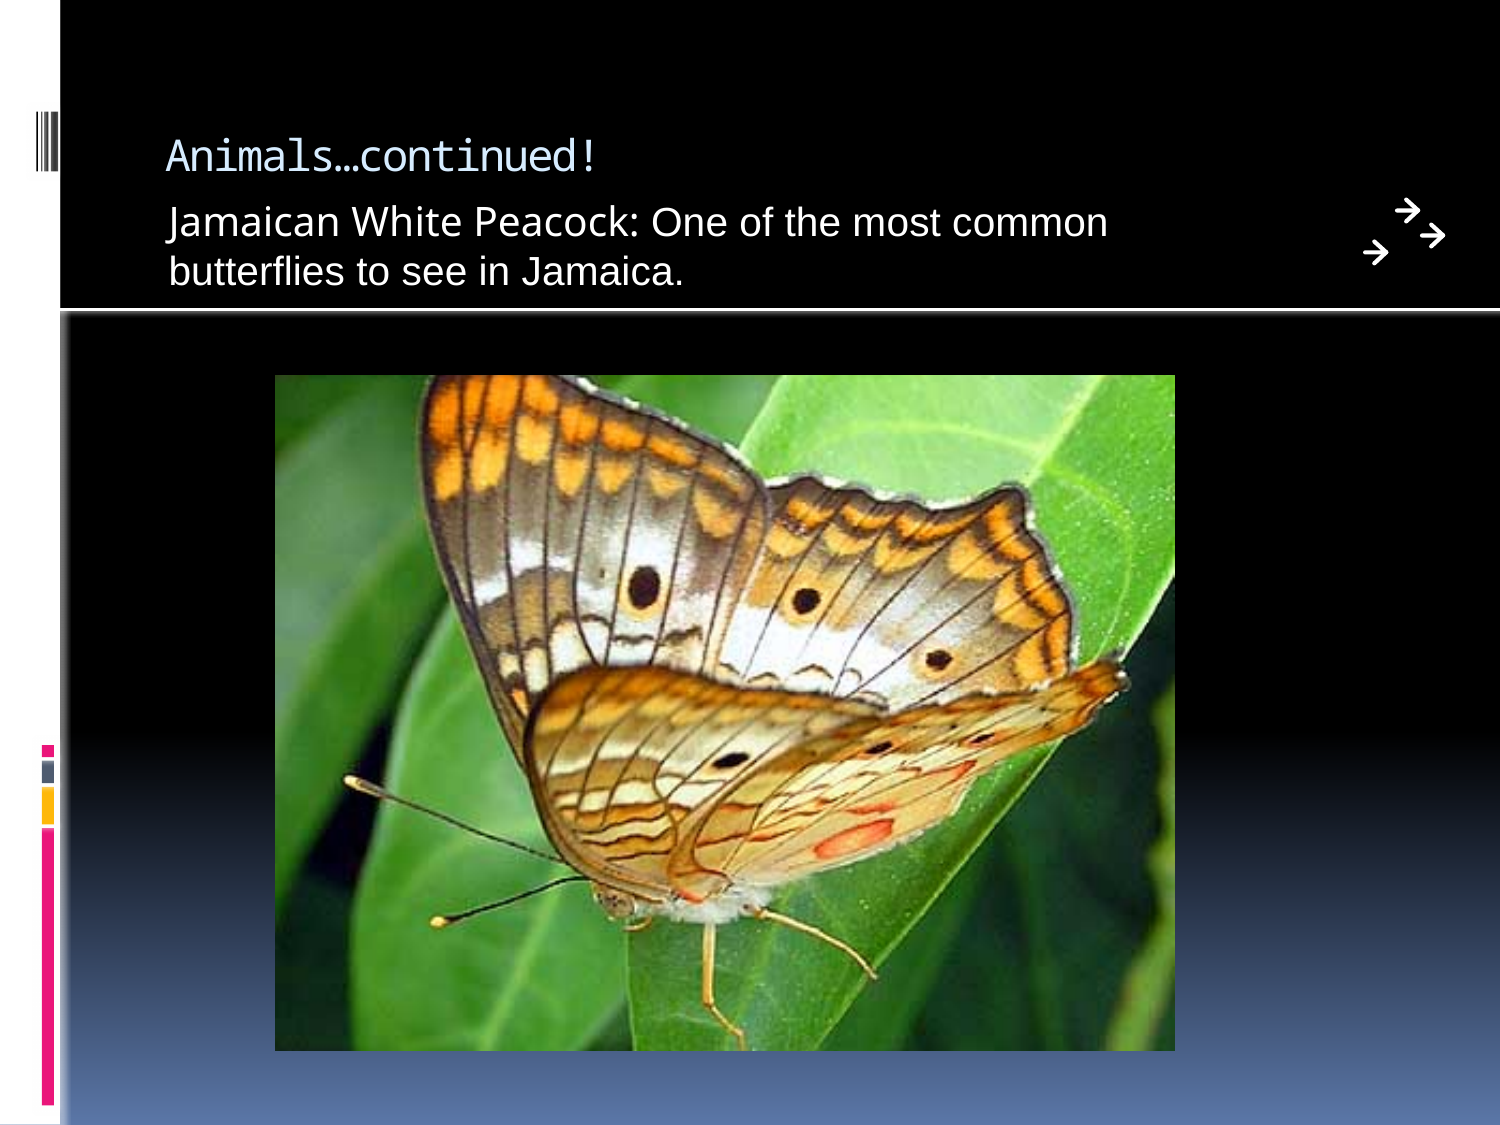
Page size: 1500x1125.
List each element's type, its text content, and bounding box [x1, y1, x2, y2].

list Jamaican White Peacock: One of the most common butterflies to see in Jamaica. [150, 188, 1275, 302]
title Animals…continued! [150, 72, 1275, 188]
picture [274, 374, 1176, 1051]
